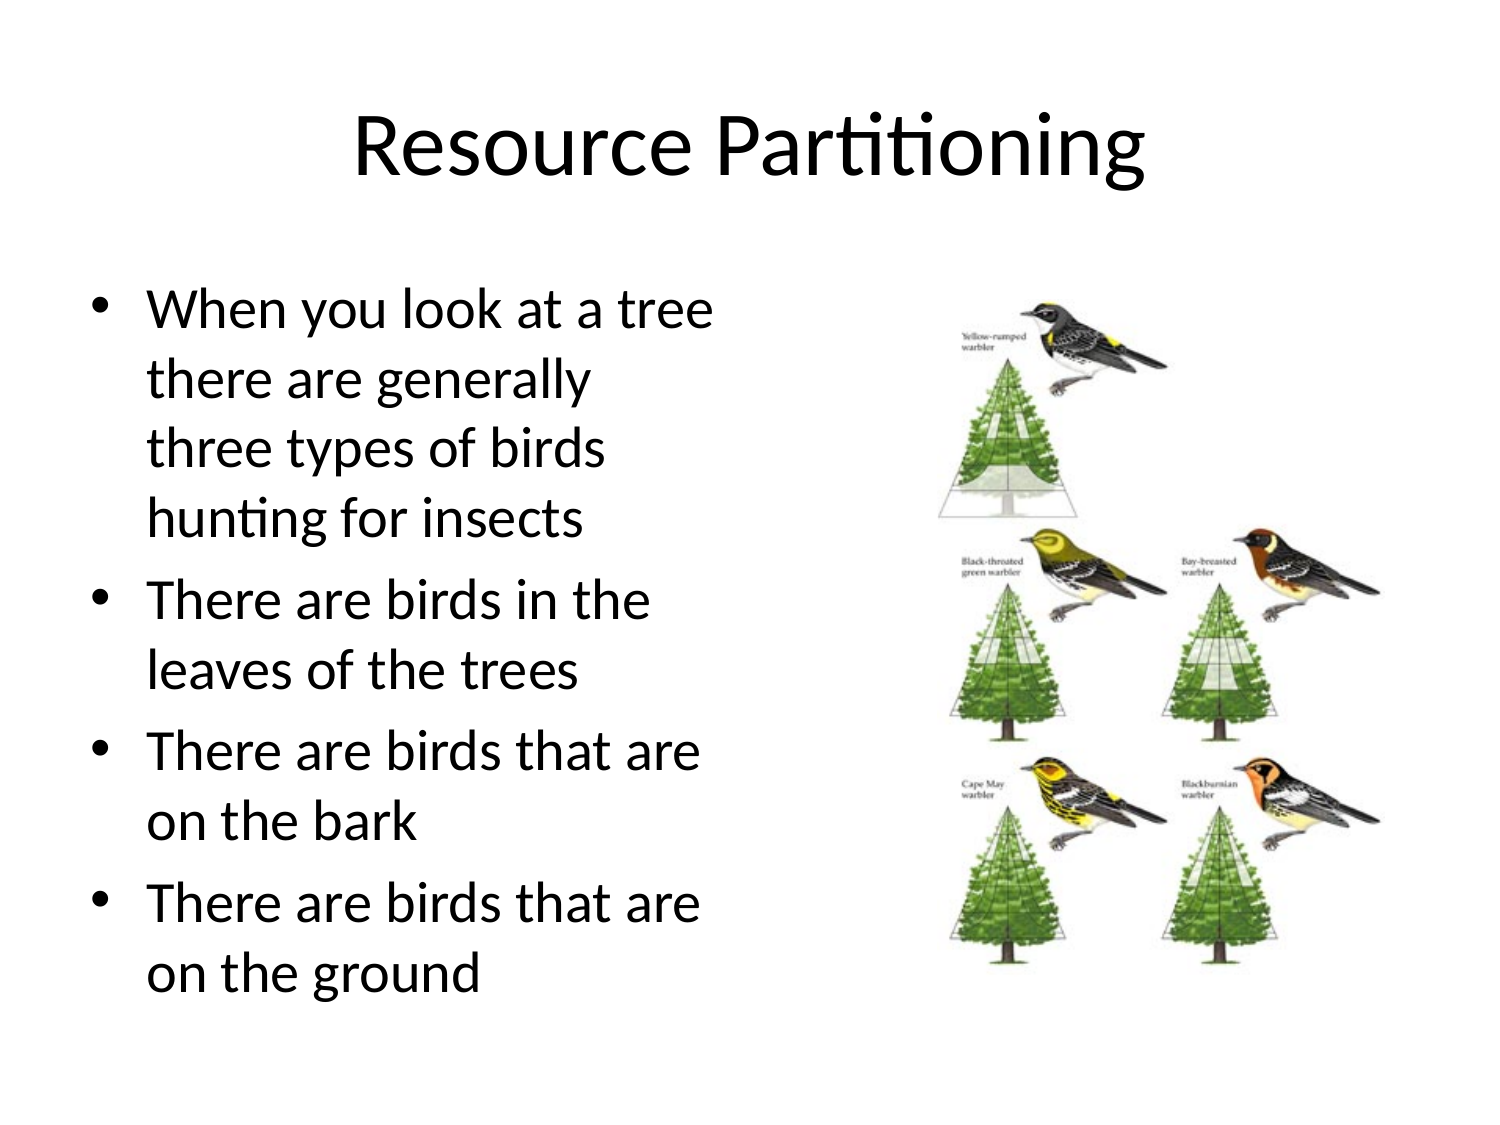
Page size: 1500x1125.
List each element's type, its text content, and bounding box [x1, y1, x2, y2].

list When you look at a tree there are generally three types of birds hunting for insects There are birds in the leaves of the trees There are birds that are on the bark There are birds that are on the ground [75, 262, 738, 1075]
picture [937, 299, 1385, 1004]
title Resource Partitioning [75, 45, 1425, 233]
